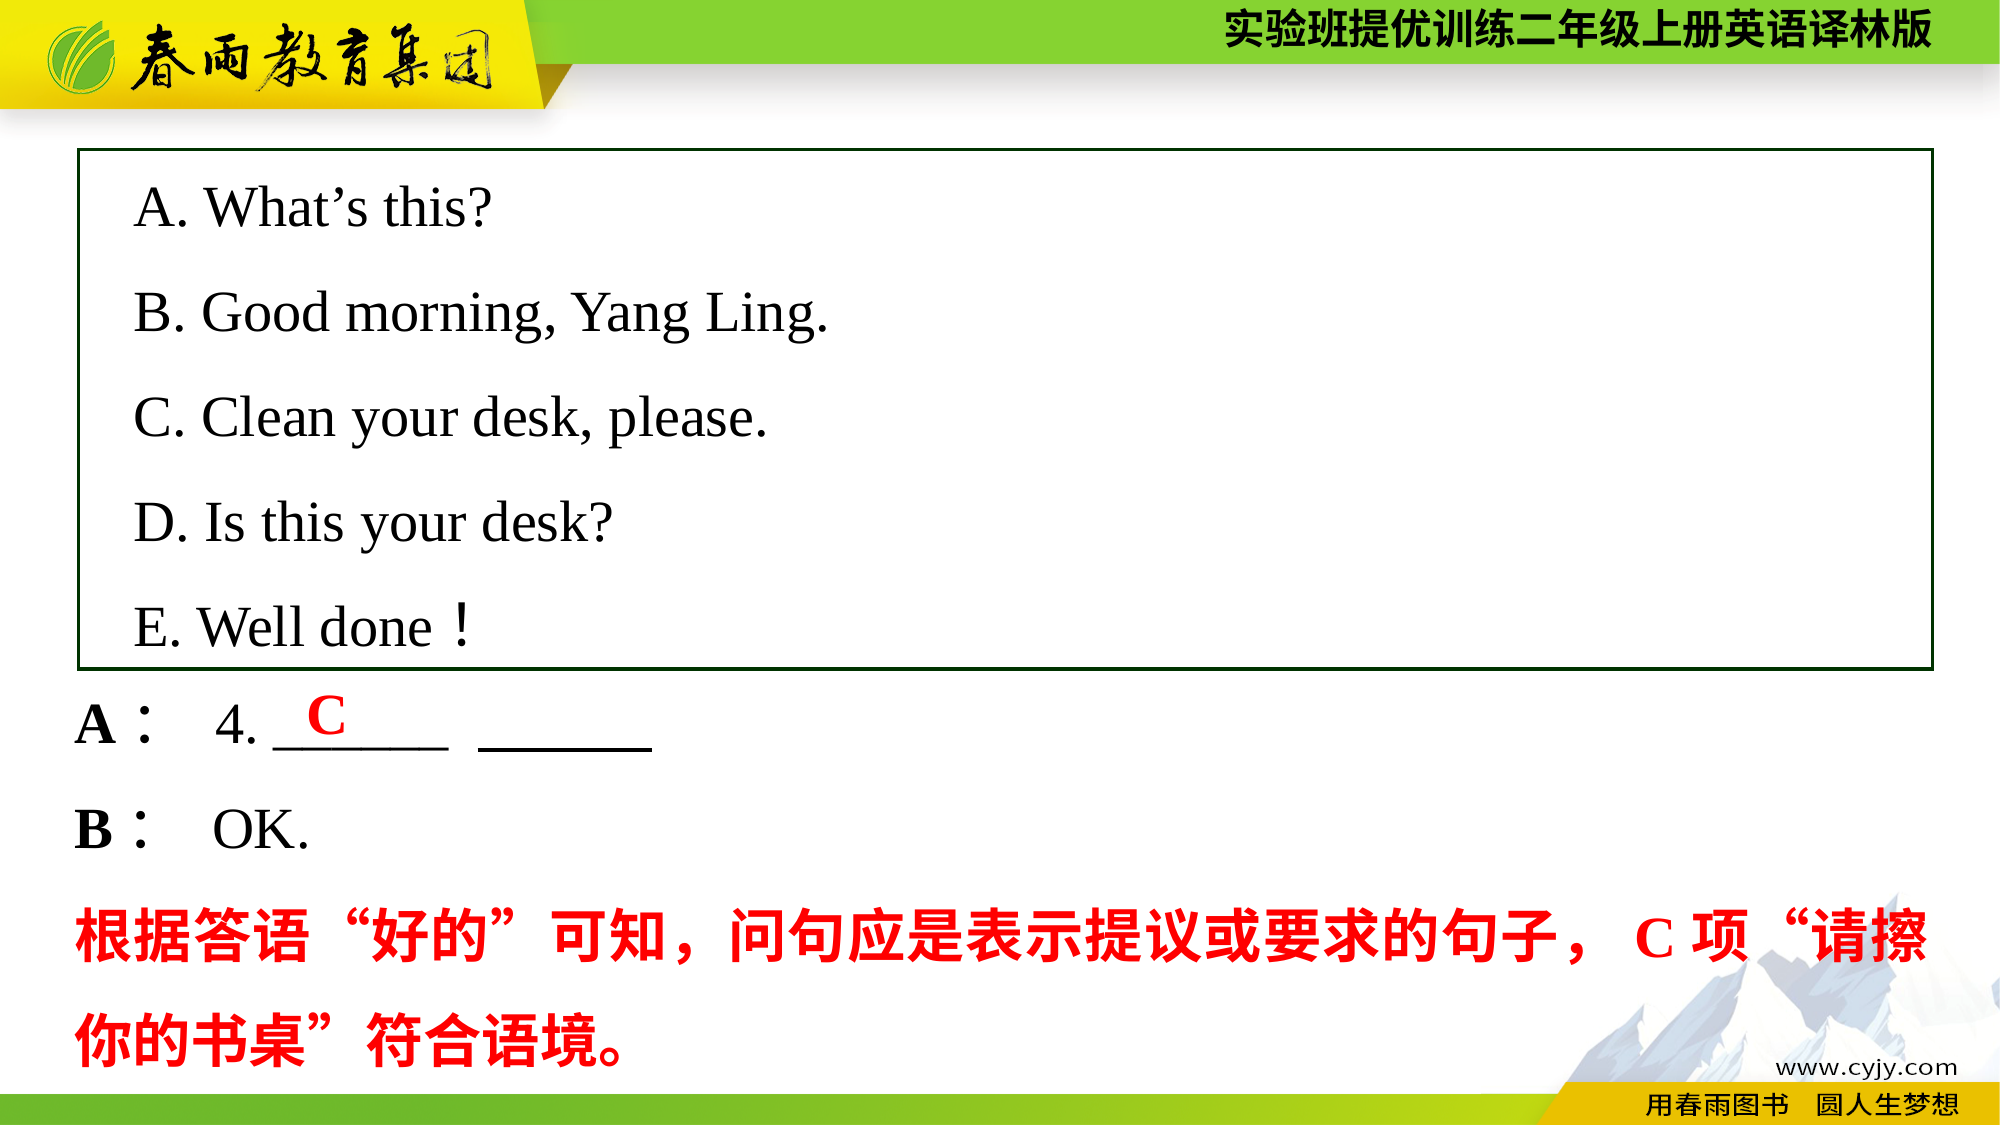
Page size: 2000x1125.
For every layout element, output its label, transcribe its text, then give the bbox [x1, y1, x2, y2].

list A： 4. ______ B： OK. [59, 666, 1944, 856]
text_box C [291, 670, 364, 754]
picture [0, 0, 2000, 1125]
text_box 根据答语“好的”可知，问句应是表示提议或要求的句子，C项“请擦你的书桌”符合语境。 [59, 856, 1944, 1082]
text_box [78, 149, 1933, 670]
text_box A. What’s this? B. Good morning, Yang Ling. C. Clean your desk, please. D. Is this your desk? E. Well done！ [59, 125, 1944, 666]
